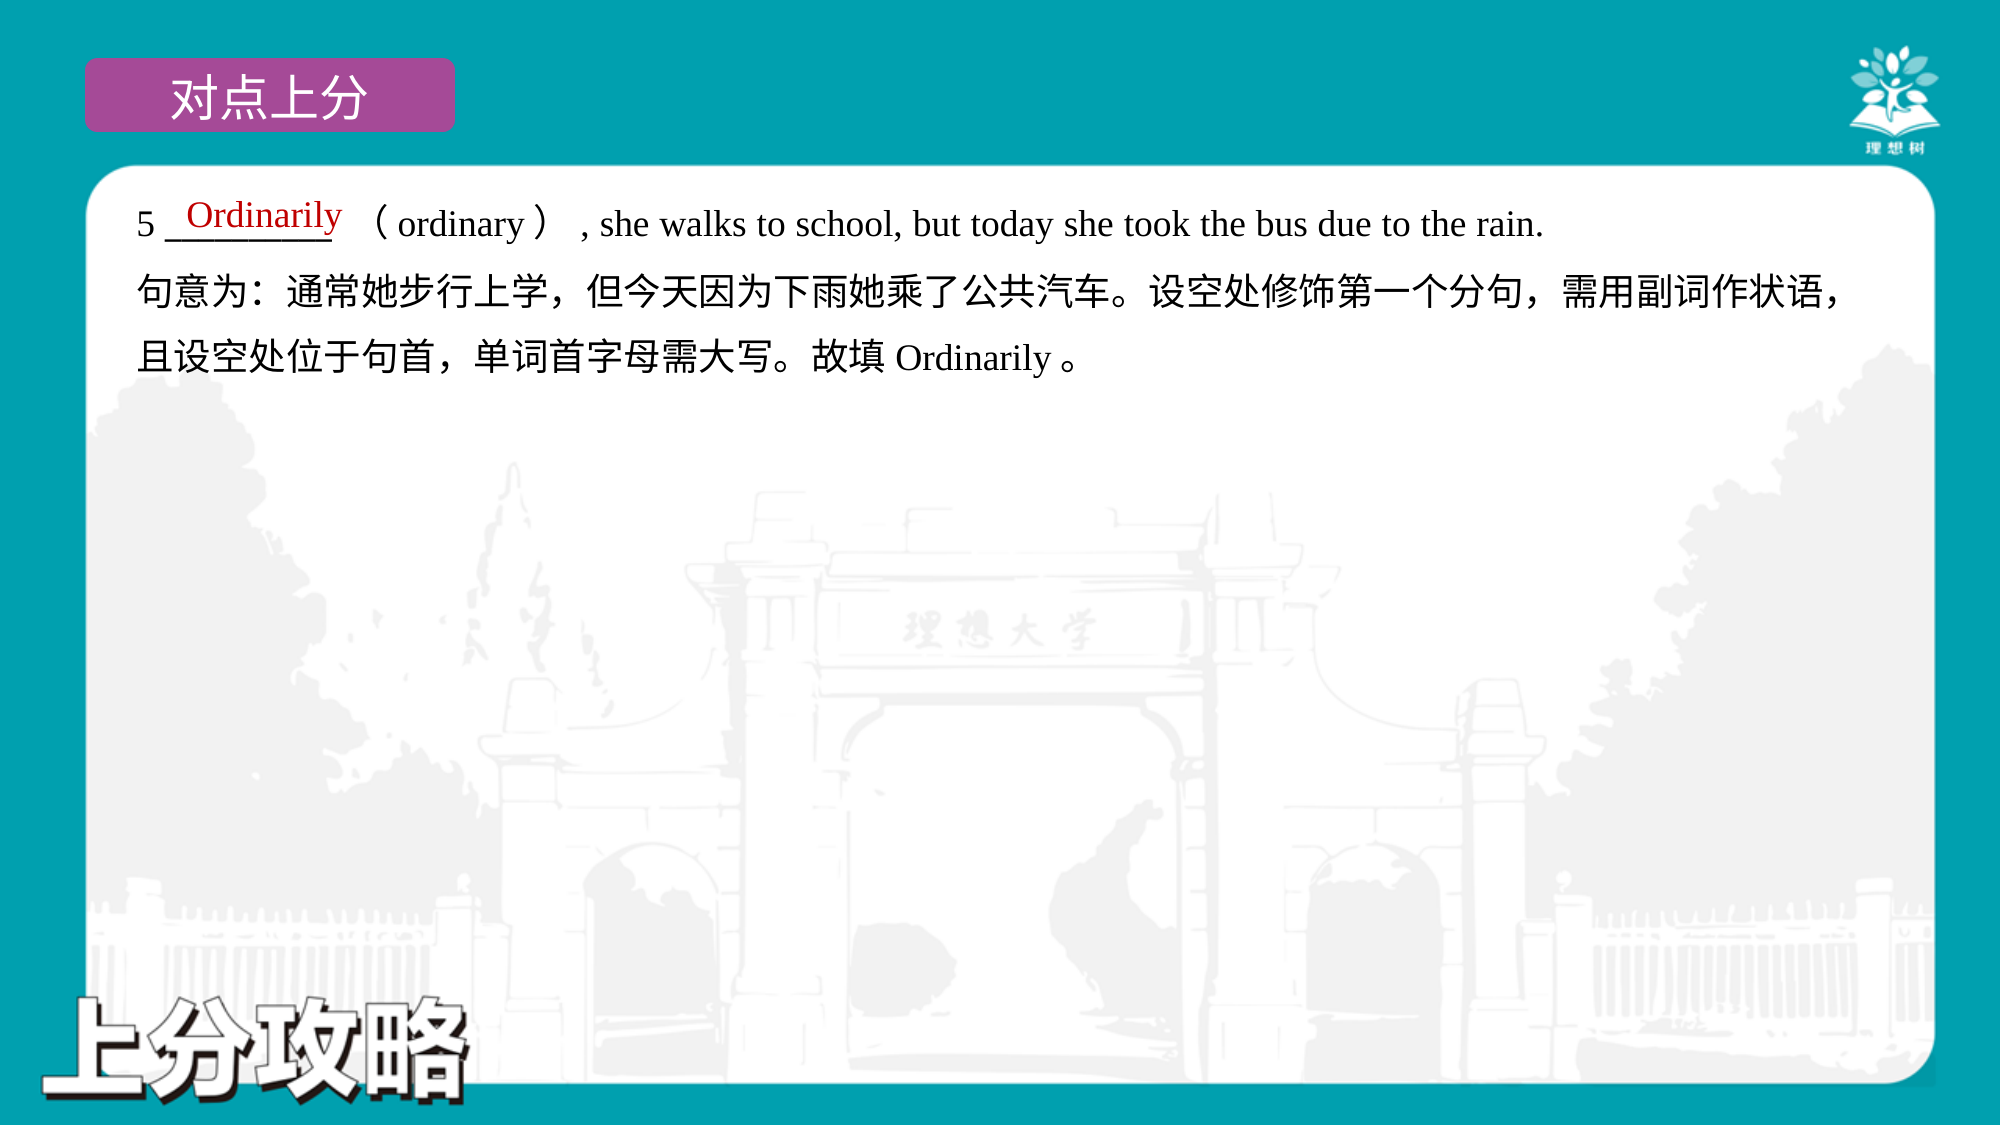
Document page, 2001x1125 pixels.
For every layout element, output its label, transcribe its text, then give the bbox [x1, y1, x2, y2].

picture [0, 0, 2000, 1125]
text_box 5 __________ （ordinary）, she walks to school, but today she took the bus due to the rain. [136, 176, 1865, 237]
text_box 句意为：通常她步行上学，但今天因为下雨她乘了公共汽车。设空处修饰第一个分句，需用副词作状语， 且设空处位于句首，单词首字母需大写。故填Ordinarily。 [136, 244, 1865, 372]
text_box Ordinarily [172, 168, 357, 228]
